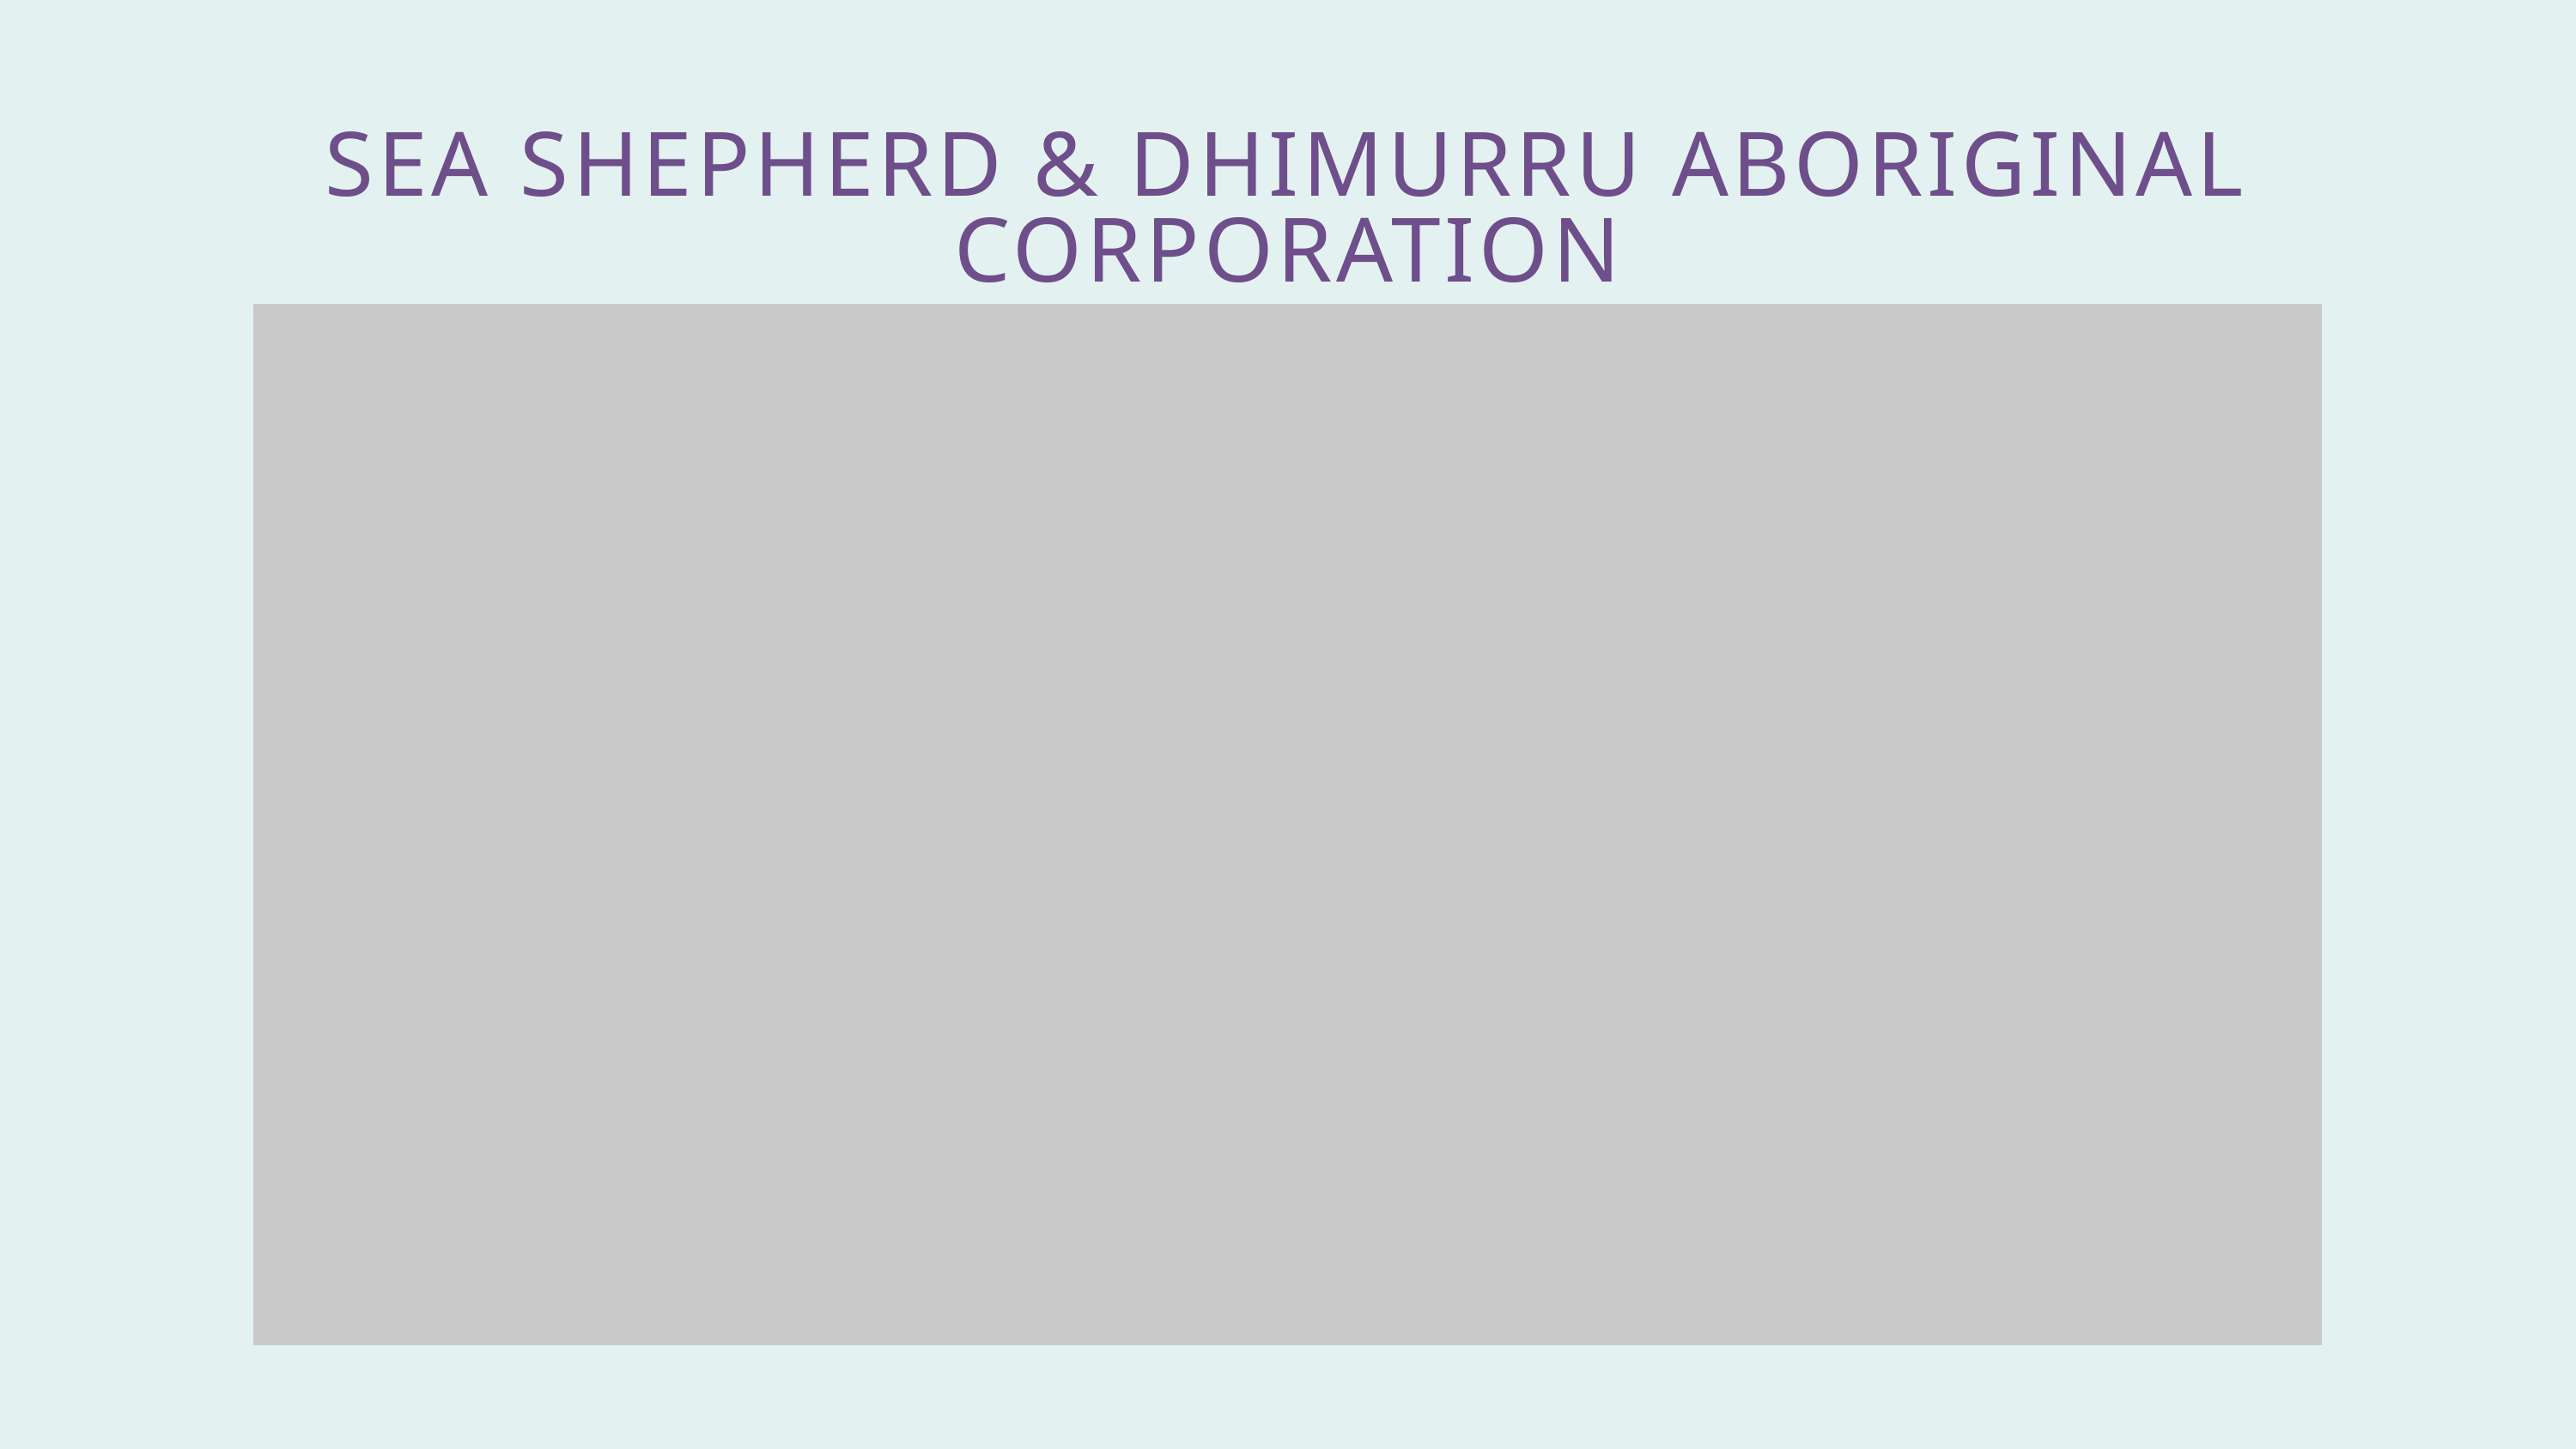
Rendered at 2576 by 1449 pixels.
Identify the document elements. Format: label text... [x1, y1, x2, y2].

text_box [252, 303, 2323, 1346]
text_box SEA SHEPHERD & DHIMURRU ABORIGINAL CORPORATION [72, 127, 2504, 300]
